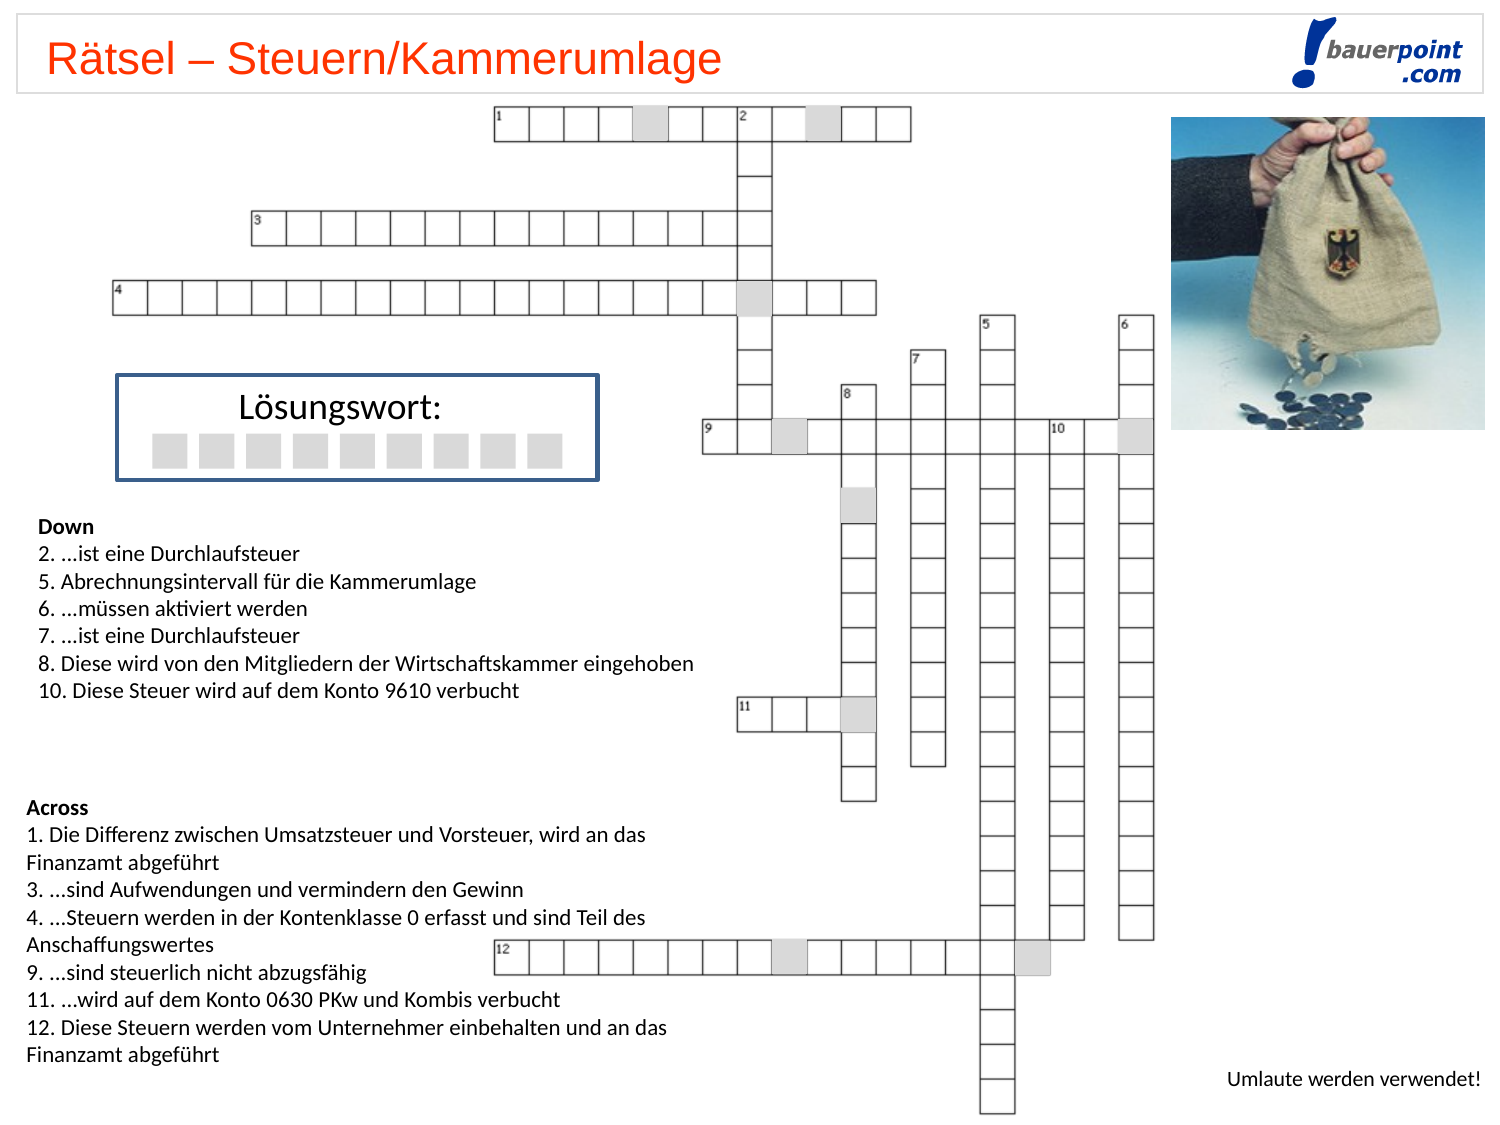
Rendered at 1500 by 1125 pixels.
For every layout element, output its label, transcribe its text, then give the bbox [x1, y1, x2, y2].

text_box Down 2. ...ist eine Durchlaufsteuer 5. Abrechnungsintervall für die Kammerumlage 6. ...müssen aktiviert werden 7. ...ist eine Durchlaufsteuer 8. Diese wird von den Mitgliedern der Wirtschaftskammer eingehoben 10. Diese Steuer wird auf dem Konto 9610 verbucht [23, 503, 64, 711]
text_box Umlaute werden verwendet! [1212, 1057, 1498, 1099]
picture [1292, 17, 1475, 89]
text_box Across 1. Die Differenz zwischen Umsatzsteuer und Vorsteuer, wird an das Finanzamt abgeführt 3. ...sind Aufwendungen und vermindern den Gewinn 4. ...Steuern werden in der Kontenklasse 0 erfasst und sind Teil des Anschaffungswertes 9. ...sind steuerlich nicht abzugsfähig 11. ...wird auf dem Konto 0630 PKw und Kombis verbucht 12. Diese Steuern werden vom Unternehmer einbehalten und an das Finanzamt abgeführt [11, 785, 64, 1075]
text_box [16, 14, 1484, 94]
picture [70, 46, 1485, 1125]
